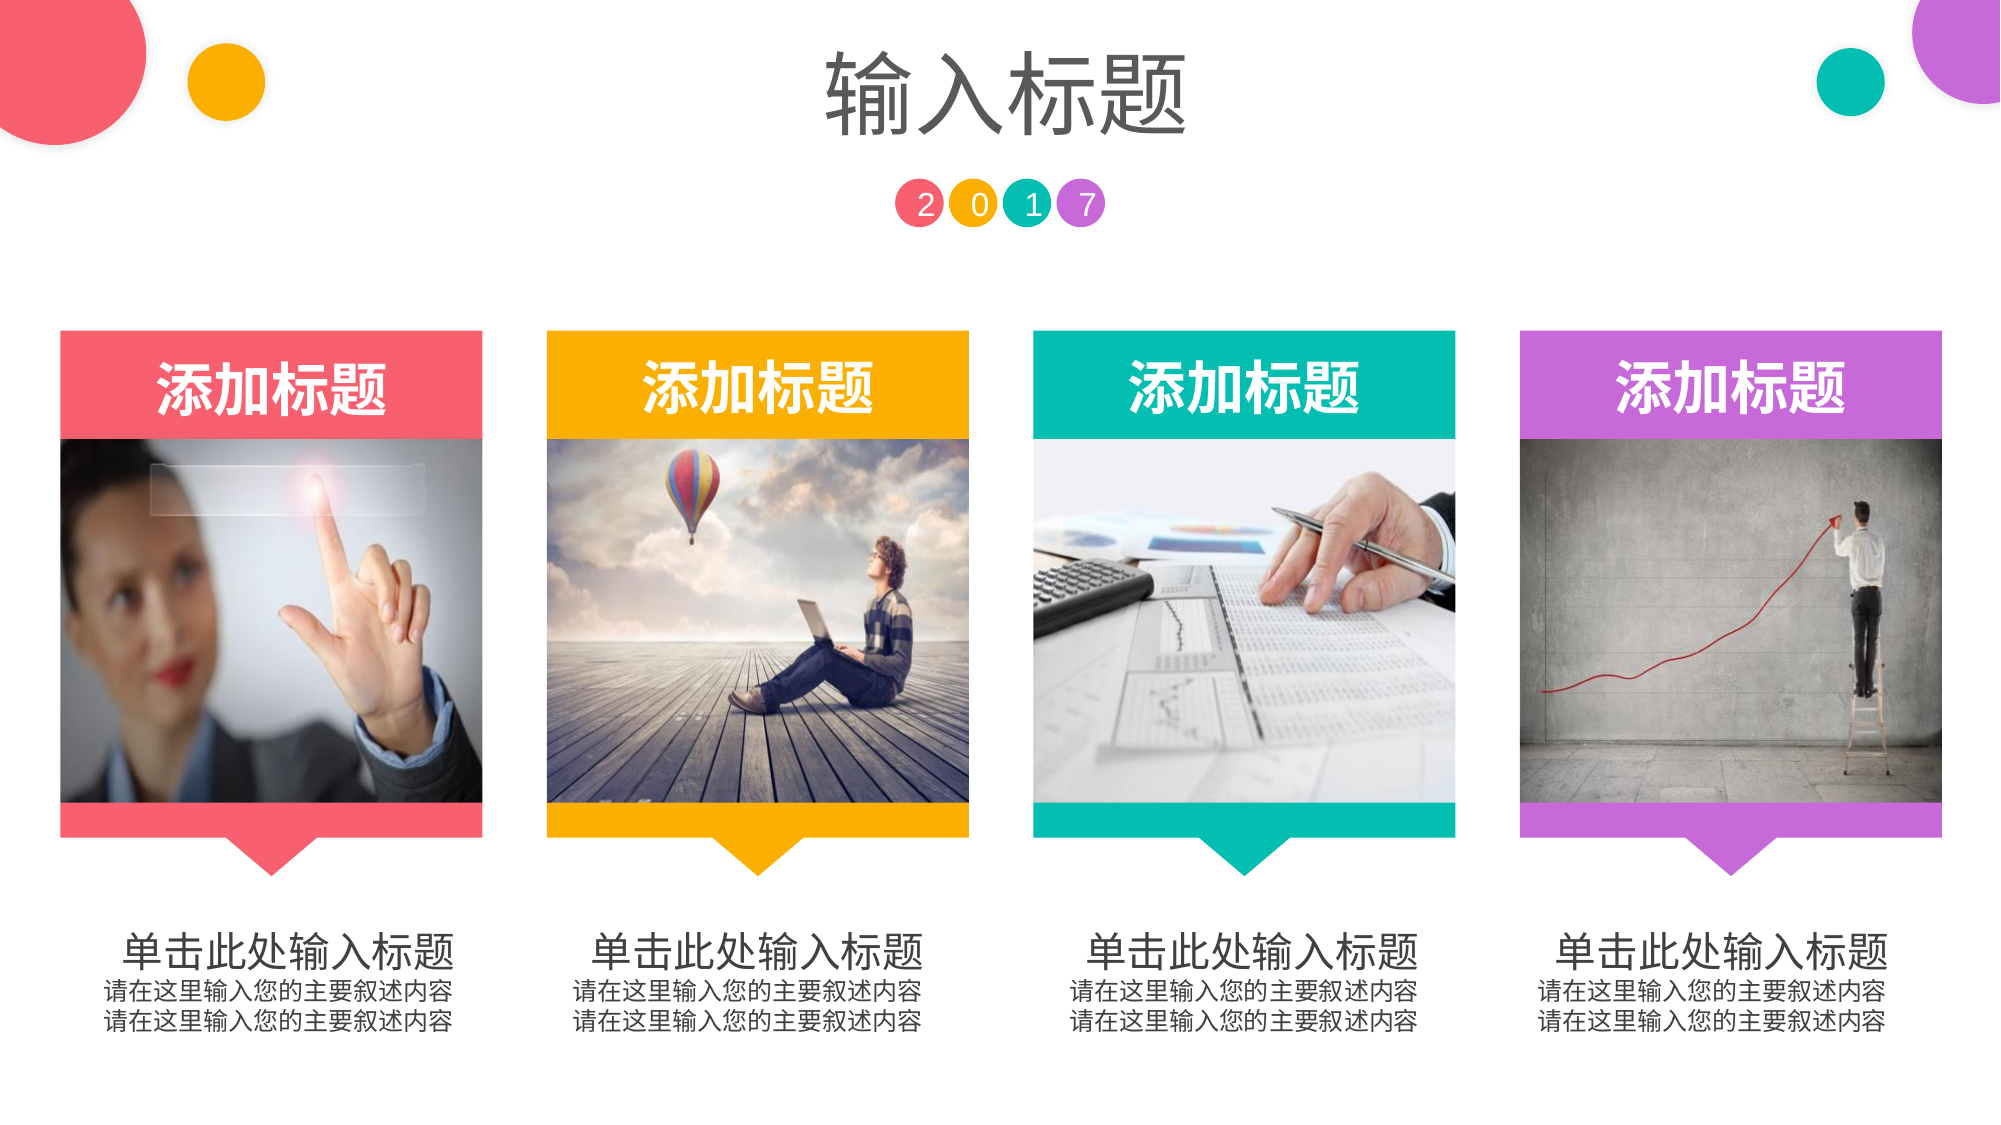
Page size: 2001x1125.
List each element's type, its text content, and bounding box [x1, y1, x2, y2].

text_box [186, 42, 267, 122]
text_box 单击此处输入标题 请在这里输入您的主要叙述内容 请在这里输入您的主要叙述内容 [1522, 918, 1904, 1123]
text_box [1519, 330, 1942, 877]
text_box 单击此处输入标题 请在这里输入您的主要叙述内容 请在这里输入您的主要叙述内容 [558, 918, 940, 1123]
text_box [1815, 47, 1886, 118]
text_box 单击此处输入标题 请在这里输入您的主要叙述内容 请在这里输入您的主要叙述内容 [89, 918, 471, 1123]
text_box [1911, 0, 2000, 105]
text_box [60, 330, 483, 877]
text_box [0, 0, 148, 147]
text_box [895, 178, 1105, 228]
text_box 单击此处输入标题 请在这里输入您的主要叙述内容 请在这里输入您的主要叙述内容 [1054, 918, 1435, 1125]
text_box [1033, 330, 1456, 877]
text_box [546, 330, 969, 877]
text_box 输入标题 [807, 29, 1205, 155]
